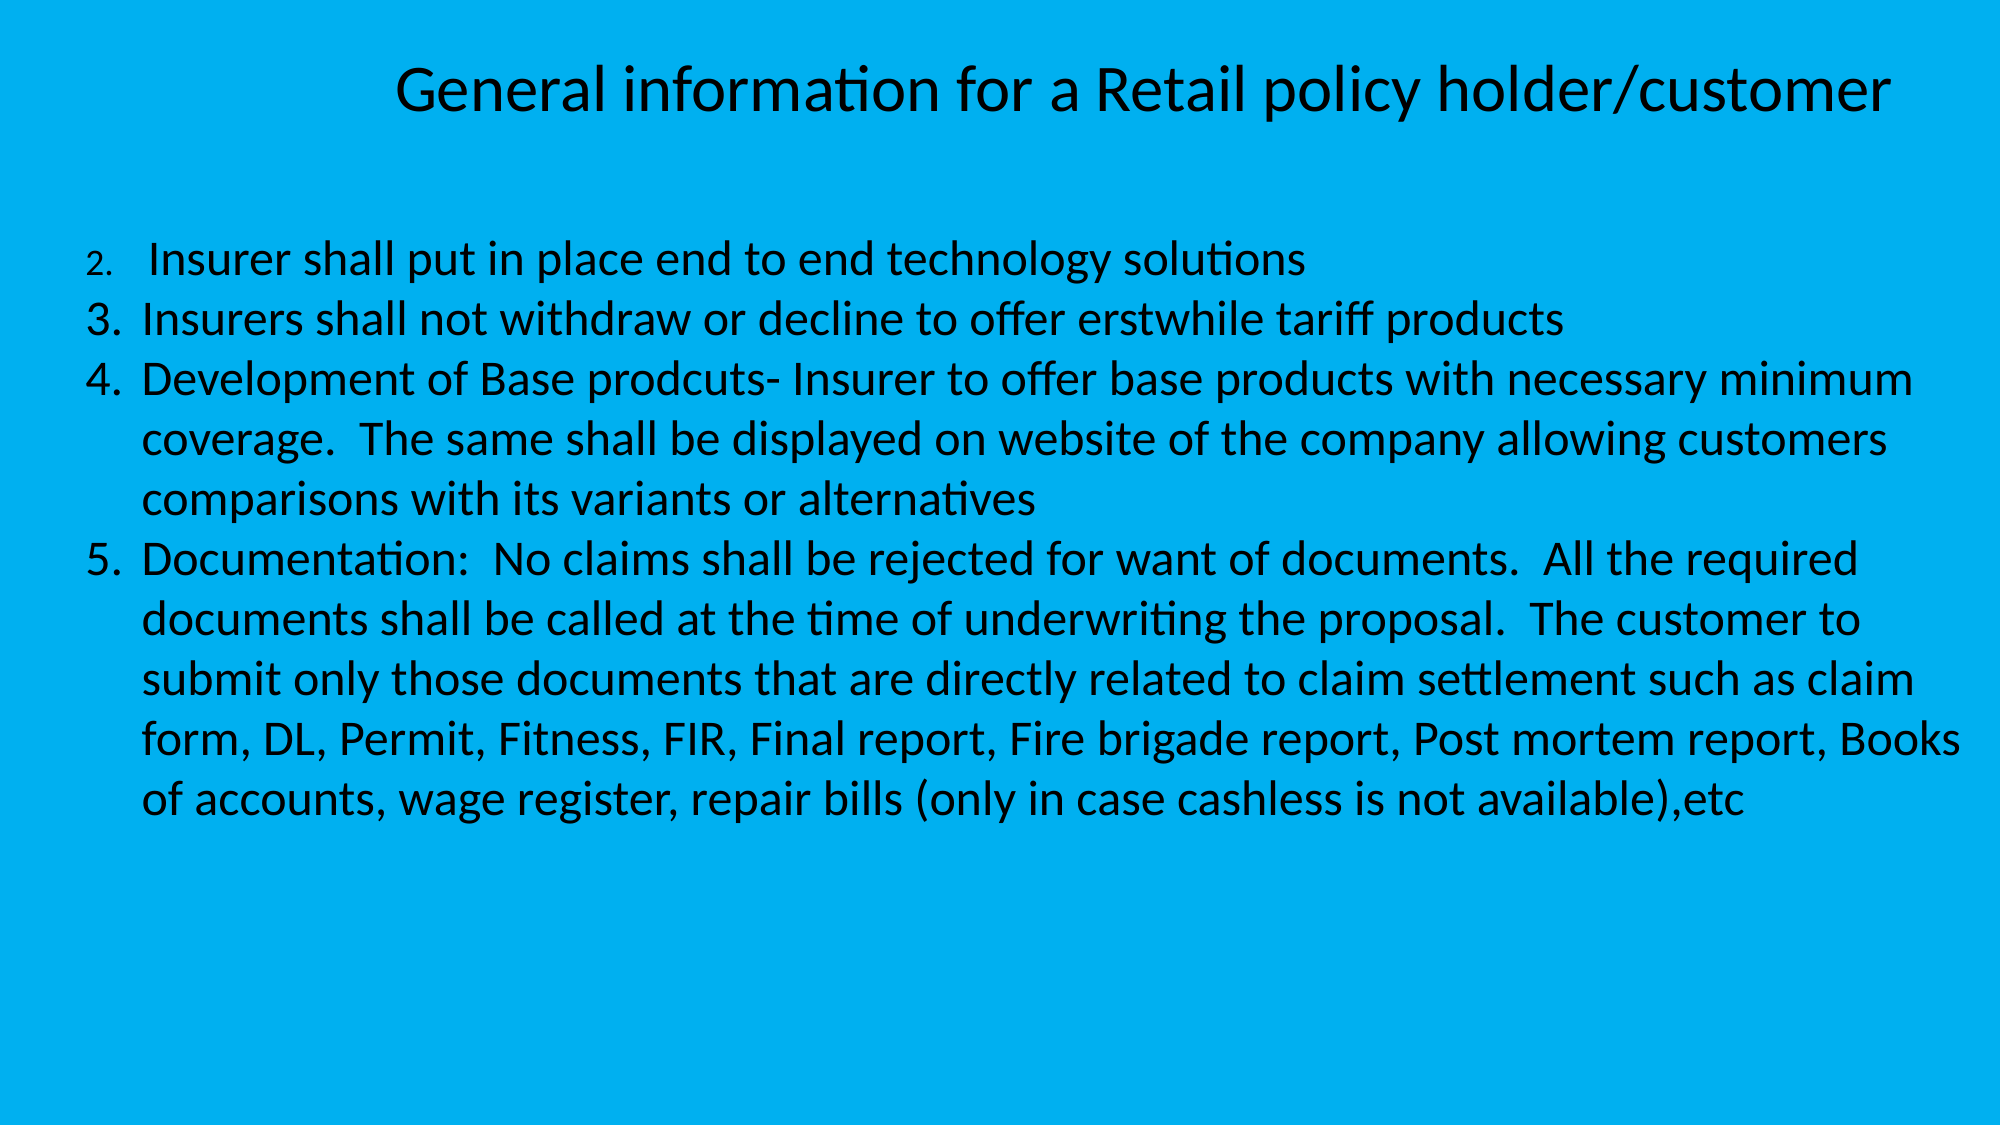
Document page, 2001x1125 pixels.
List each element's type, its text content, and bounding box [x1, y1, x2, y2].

text_box General information for a Retail policy holder/customer 2. Insurer shall put in place end to end technology solutions Insurers shall not withdraw or decline to offer erstwhile tariff products Development of Base prodcuts- Insurer to offer base products with necessary minimum coverage. The same shall be displayed on website of the company allowing customers comparisons with its variants or alternatives Documentation: No claims shall be rejected for want of documents. All the required documents shall be called at the time of underwriting the proposal. The customer to submit only those documents that are directly related to claim settlement such as claim form, DL, Permit, Fitness, FIR, Final report, Fire brigade report, Post mortem report, Books of accounts, wage register, repair bills (only in case cashless is not available),etc [70, 37, 2000, 833]
